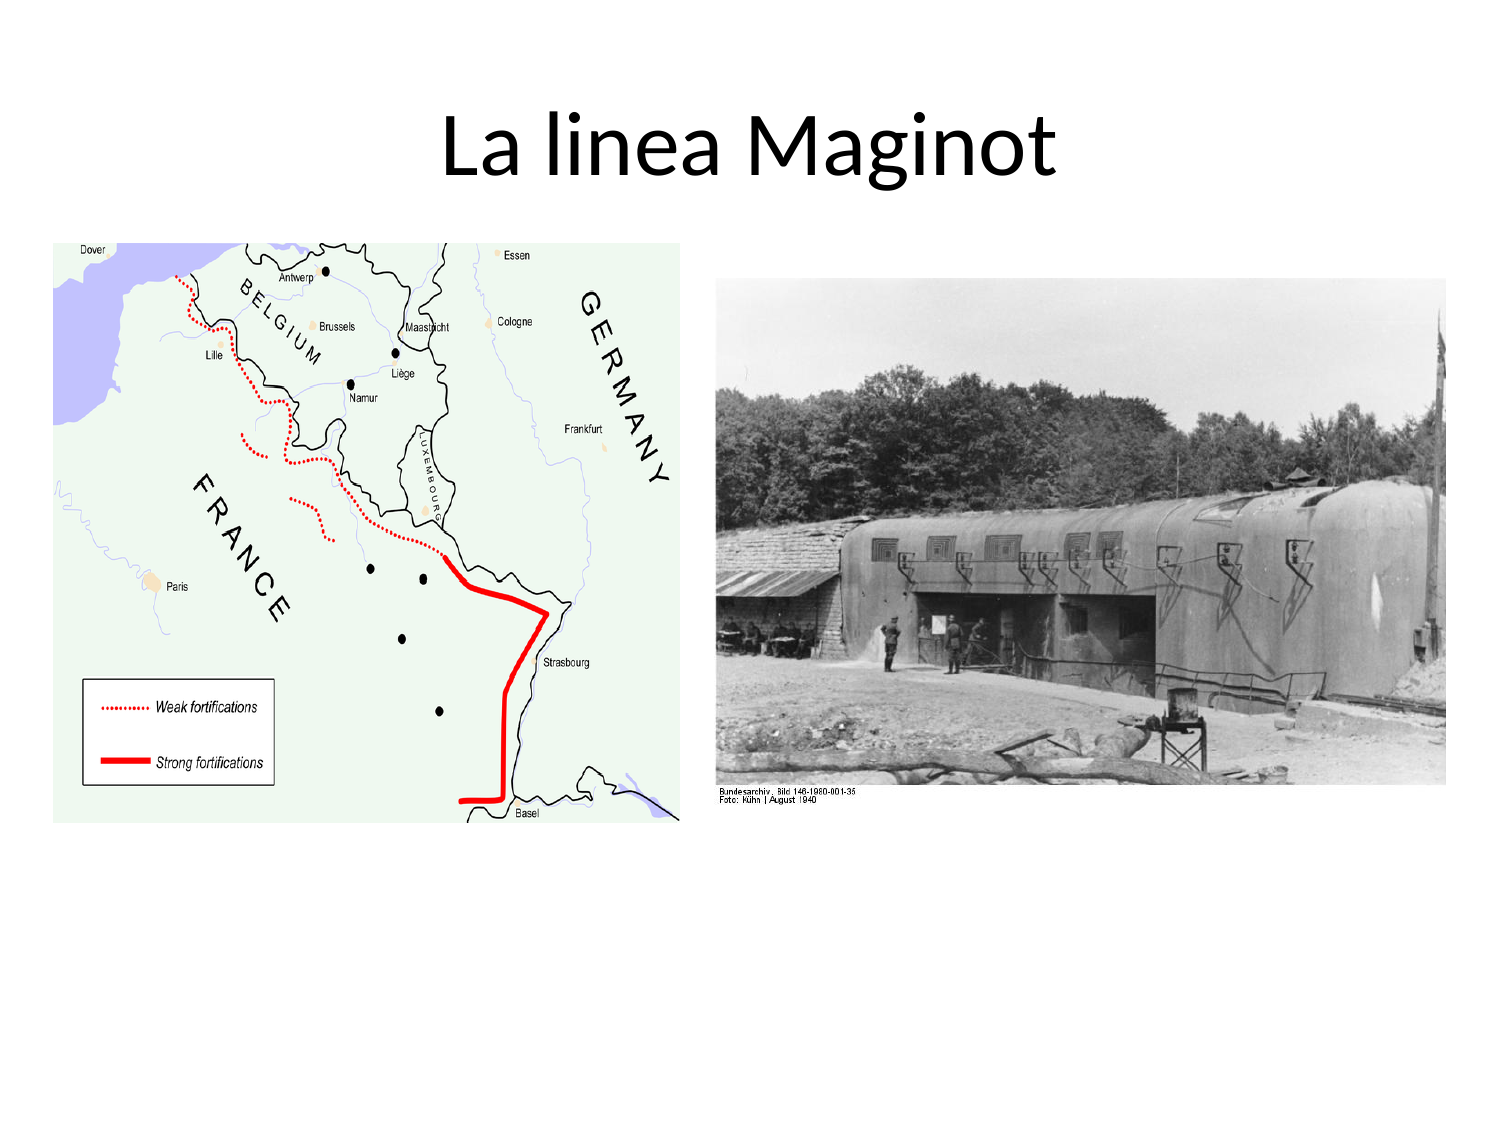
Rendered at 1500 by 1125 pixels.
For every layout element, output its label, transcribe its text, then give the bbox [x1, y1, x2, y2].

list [52, 243, 680, 823]
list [714, 278, 1447, 805]
title La linea Maginot [75, 45, 1425, 233]
